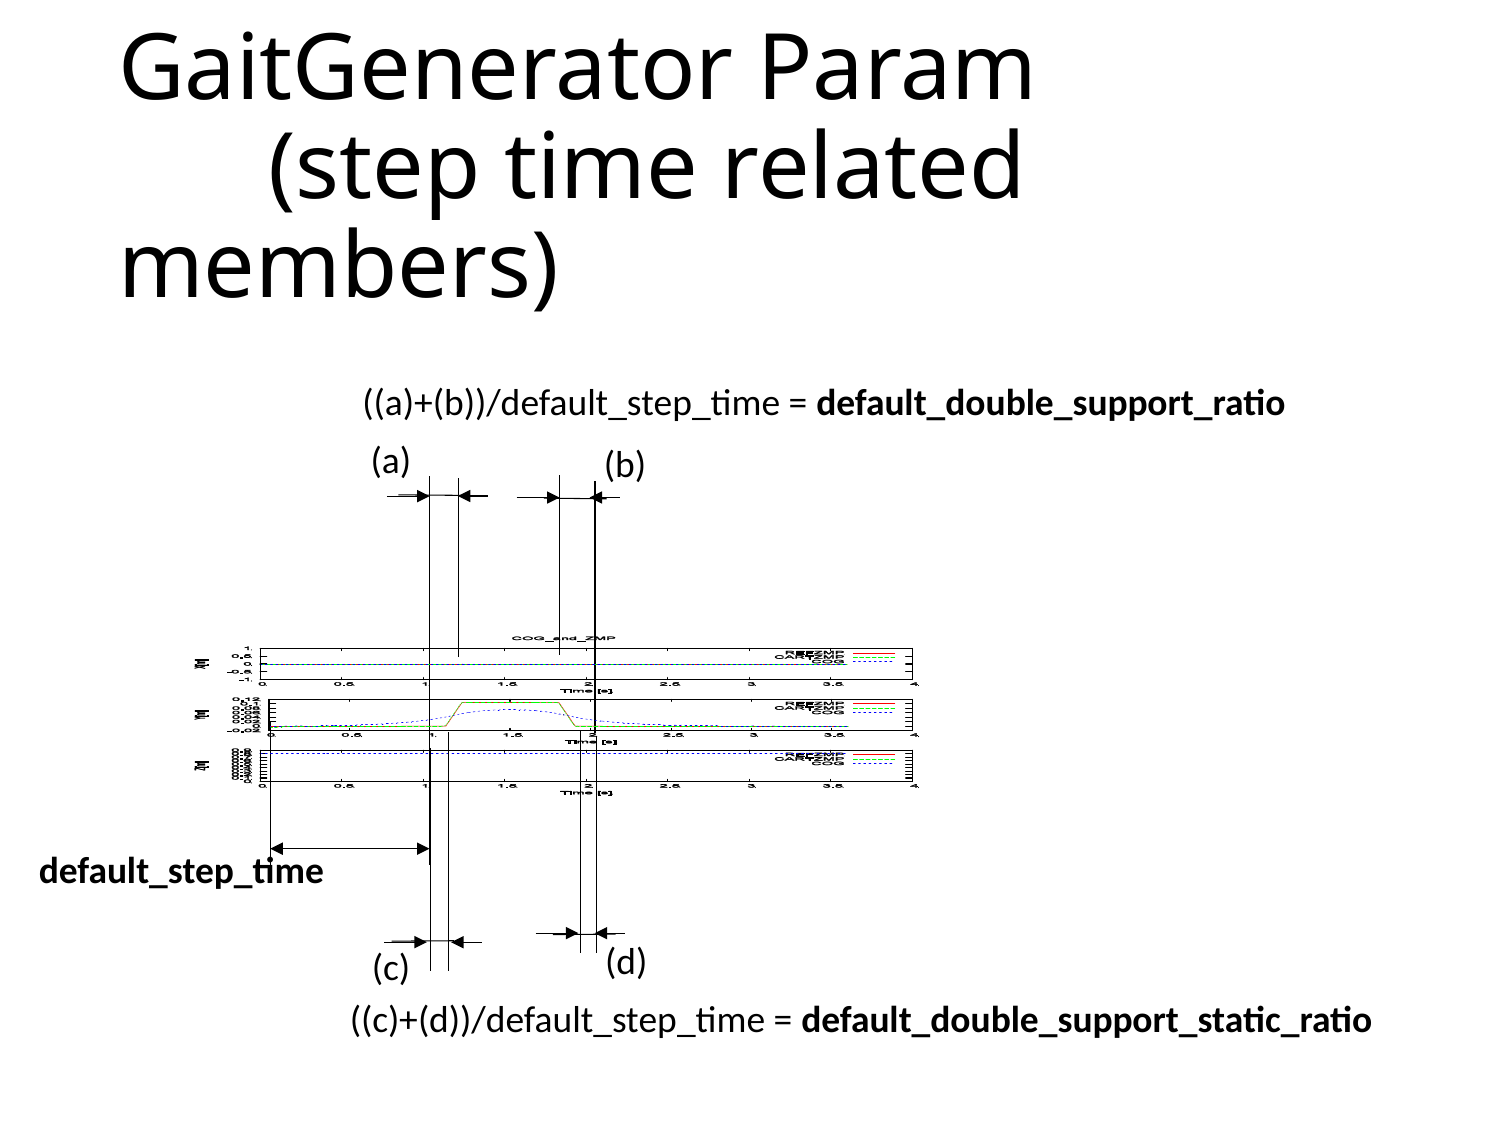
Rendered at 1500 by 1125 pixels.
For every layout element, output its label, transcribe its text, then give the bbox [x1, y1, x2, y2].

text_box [270, 796, 430, 866]
text_box (b) [589, 432, 662, 493]
text_box default_step_time [24, 838, 340, 899]
text_box (c) [357, 935, 426, 987]
text_box (d) [590, 930, 663, 987]
text_box ((a)+(b))/default_step_time = default_double_support_ratio [347, 370, 1302, 431]
text_box ((c)+(d))/default_step_time = default_double_support_static_ratio [334, 987, 1389, 1047]
text_box (a) [355, 431, 427, 489]
title GaitGenerator Param (step time related members) [103, 59, 1397, 278]
picture [188, 633, 939, 796]
